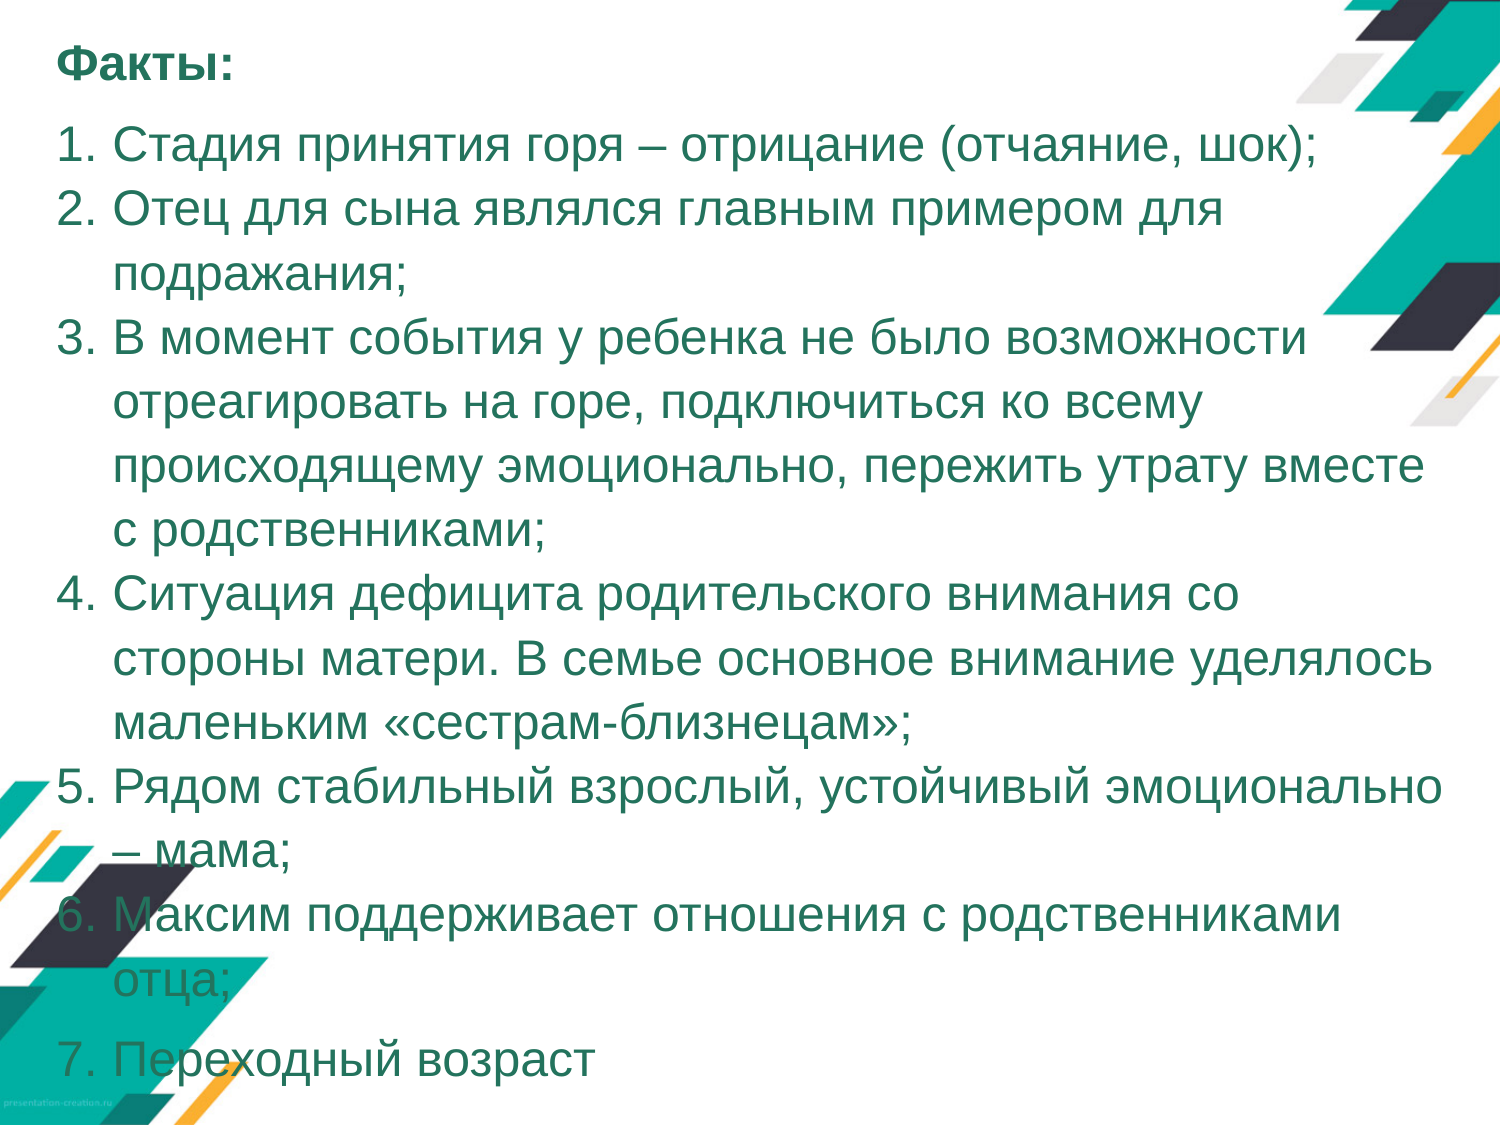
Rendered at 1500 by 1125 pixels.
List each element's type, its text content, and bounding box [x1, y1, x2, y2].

text_box Факты: Стадия принятия горя – отрицание (отчаяние, шок); Отец для сына являлся главным примером для подражания; В момент события у ребенка не было возможности отреагировать на горе, подключиться ко всему происходящему эмоционально, пережить утрату вместе с родственниками; Ситуация дефицита родительского внимания со стороны матери. В семье основное внимание уделялось маленьким «сестрам-близнецам»; Рядом стабильный взрослый, устойчивый эмоционально – мама; Максим поддерживает отношения с родственниками отца; Переходный возраст [41, 19, 1459, 1095]
picture [0, 0, 1500, 1125]
